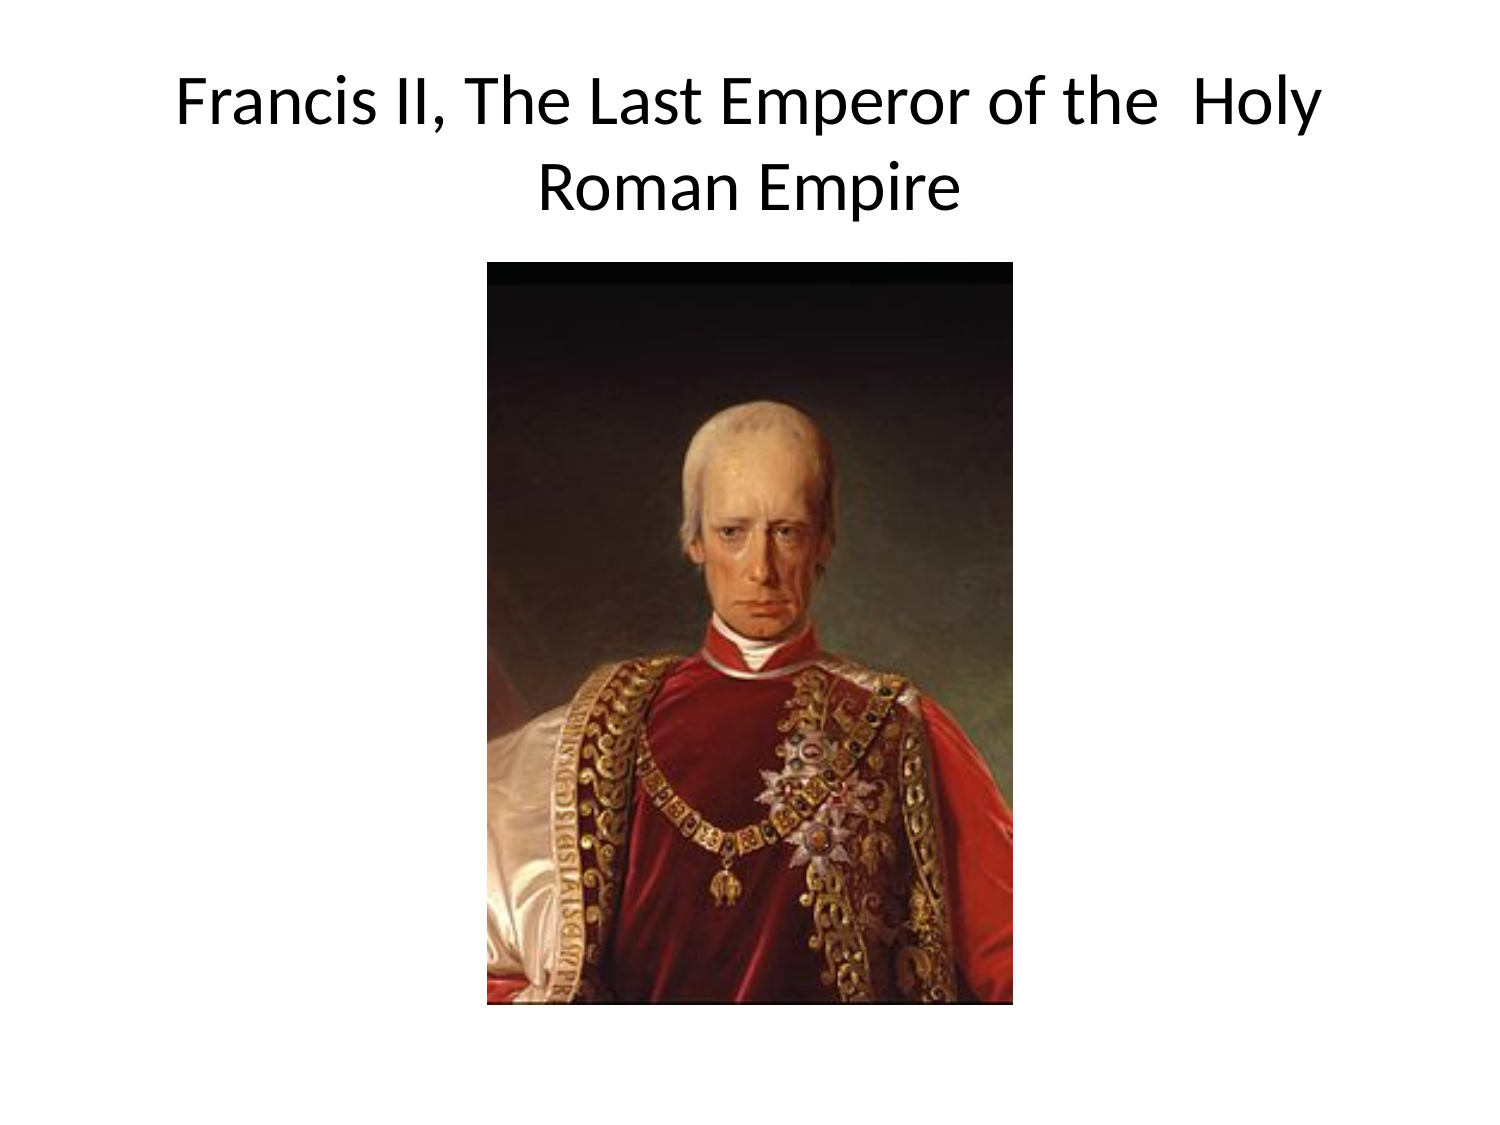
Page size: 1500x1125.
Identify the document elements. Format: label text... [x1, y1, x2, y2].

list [74, 262, 1426, 1006]
title Francis II, The Last Emperor of the Holy Roman Empire [75, 45, 1425, 233]
